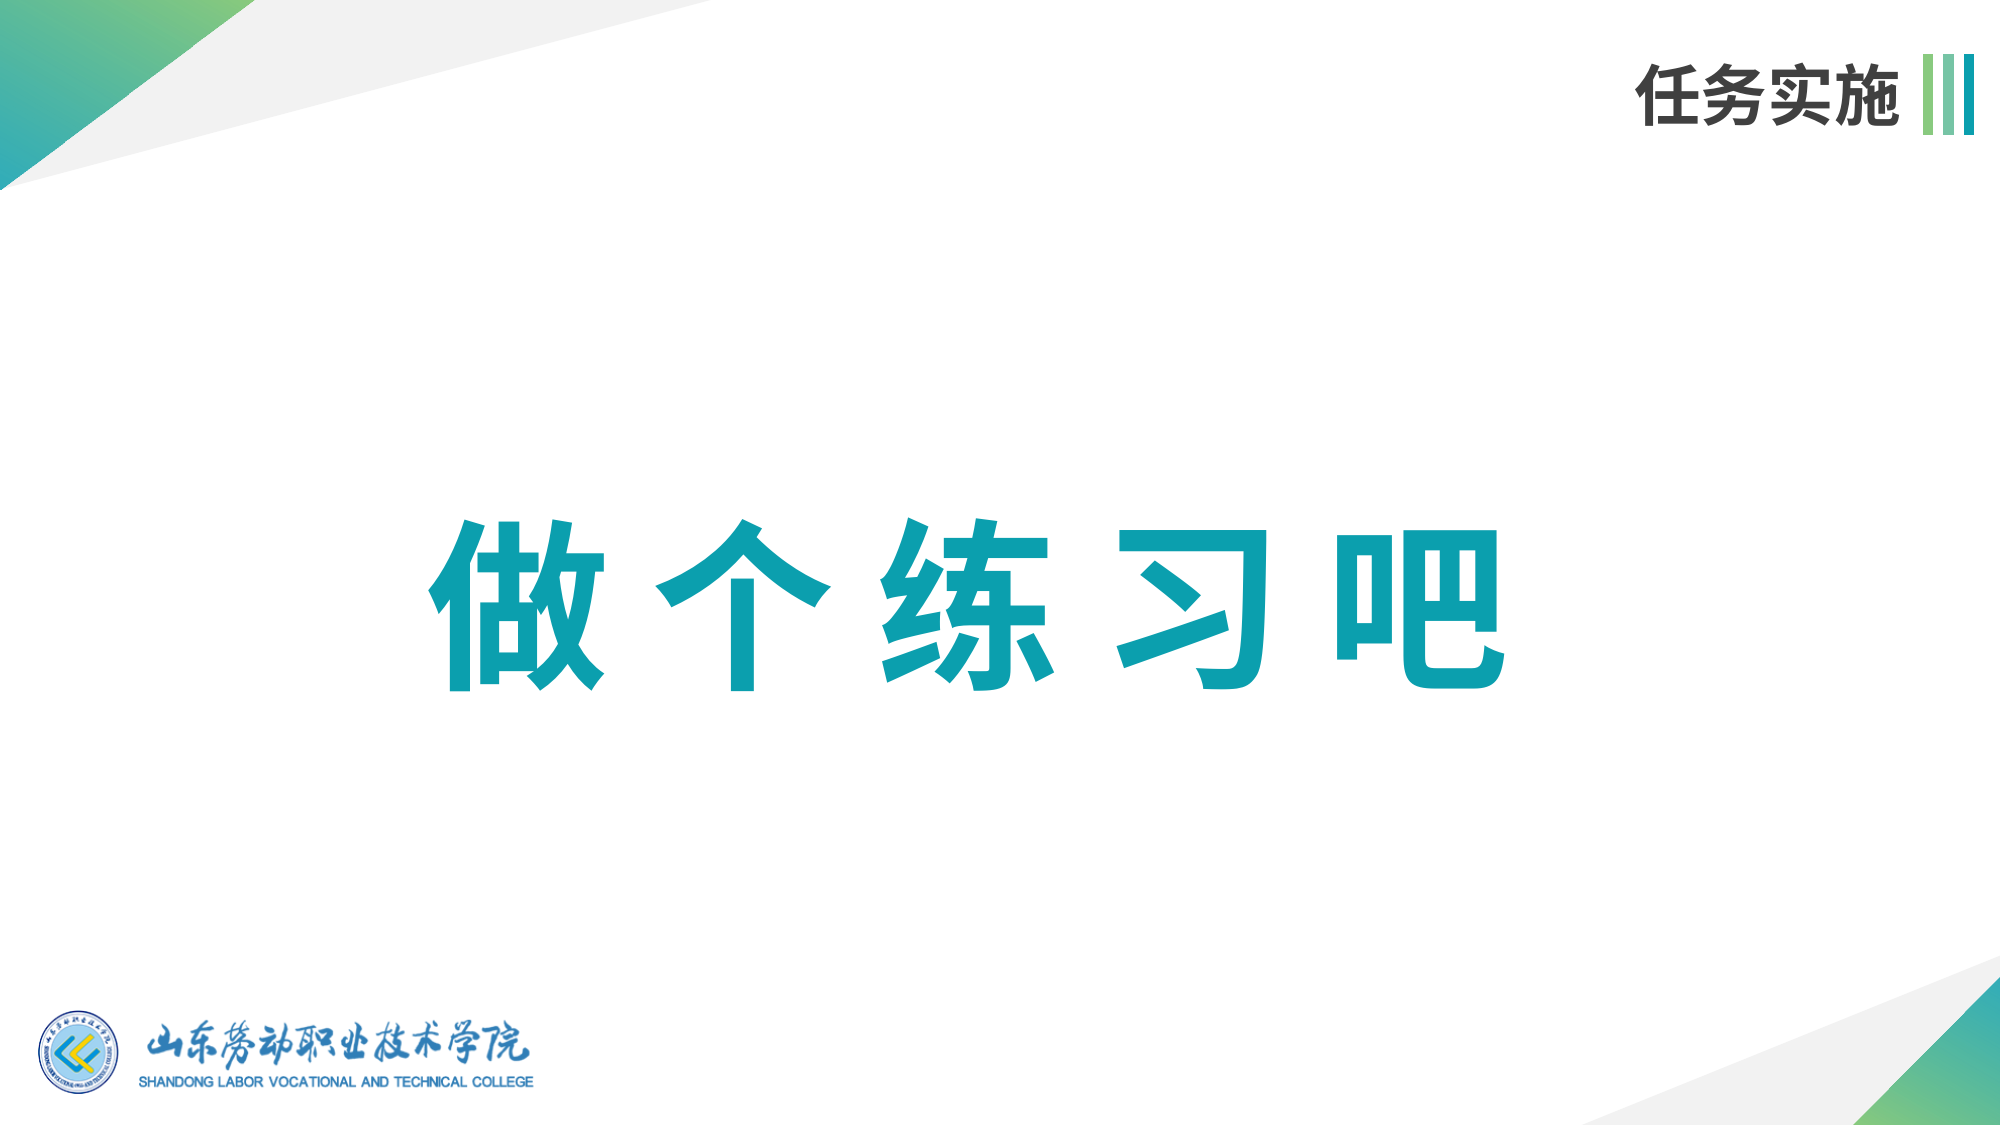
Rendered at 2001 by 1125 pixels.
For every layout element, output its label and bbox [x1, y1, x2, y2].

text_box [1928, 54, 1969, 136]
text_box [0, 0, 2000, 1125]
picture [38, 1010, 550, 1094]
